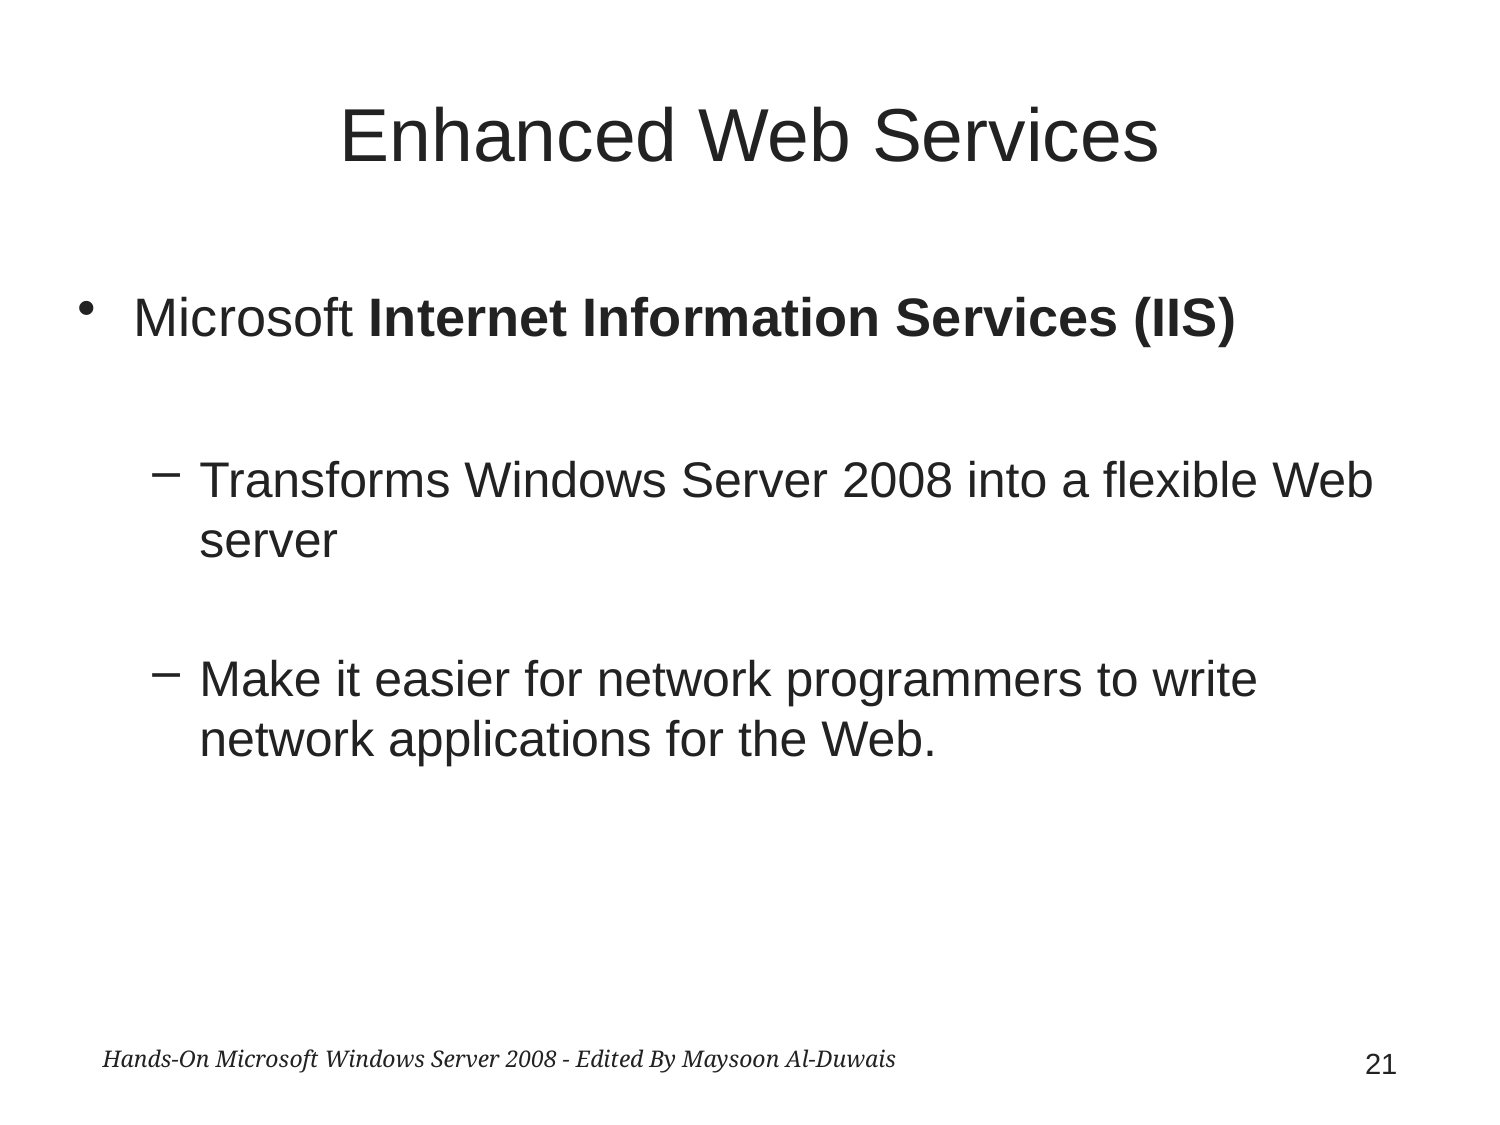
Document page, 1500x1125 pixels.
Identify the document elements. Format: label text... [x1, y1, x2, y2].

title Enhanced Web Services [87, 37, 1413, 226]
list Microsoft Internet Information Services (IIS) Transforms Windows Server 2008 into a flexible Web server Make it easier for network programmers to write network applications for the Web. [62, 274, 1426, 1026]
footer Hands-On Microsoft Windows Server 2008 - Edited By Maysoon Al-Duwais [87, 1037, 1051, 1101]
slide_number 21 [1074, 1037, 1413, 1101]
